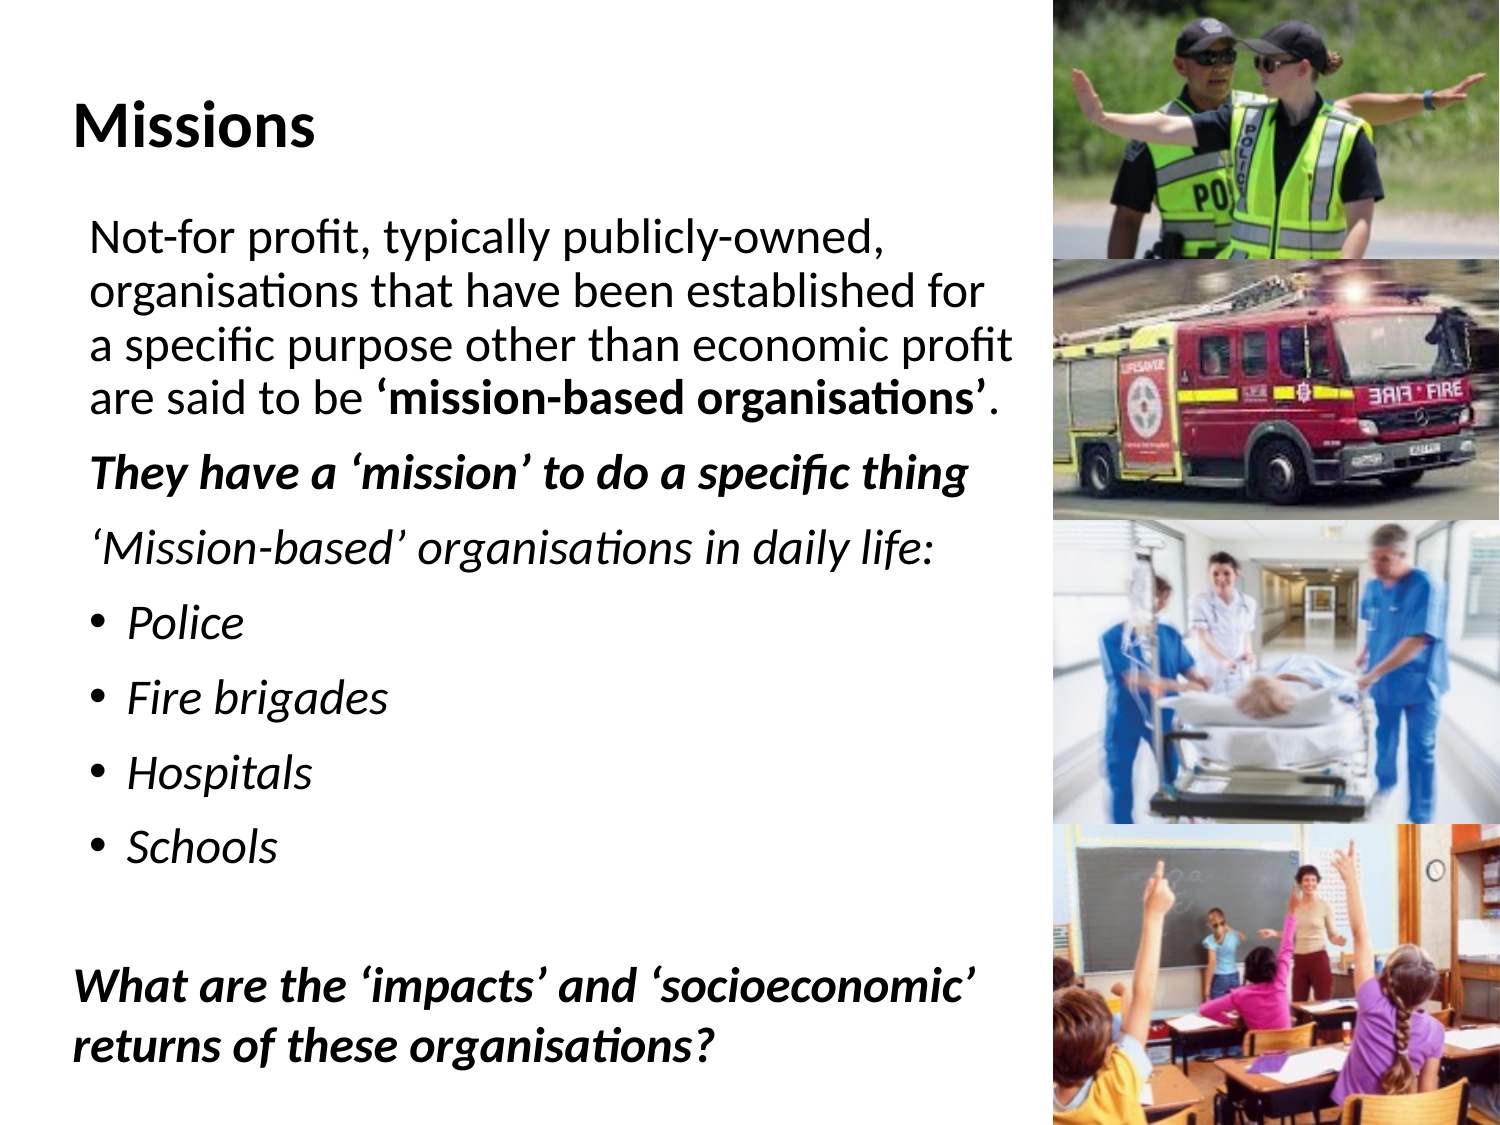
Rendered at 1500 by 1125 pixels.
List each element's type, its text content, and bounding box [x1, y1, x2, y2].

list Not-for profit, typically publicly-owned, organisations that have been established for a specific purpose other than economic profit are said to be ‘mission-based organisations’. They have a ‘mission’ to do a specific thing ‘Mission-based’ organisations in daily life: Police Fire brigades Hospitals Schools [74, 220, 1036, 944]
text_box What are the ‘impacts’ and ‘socioeconomic’ returns of these organisations? [57, 944, 1036, 1080]
title Missions [57, 32, 1053, 220]
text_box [1053, 0, 1500, 1125]
